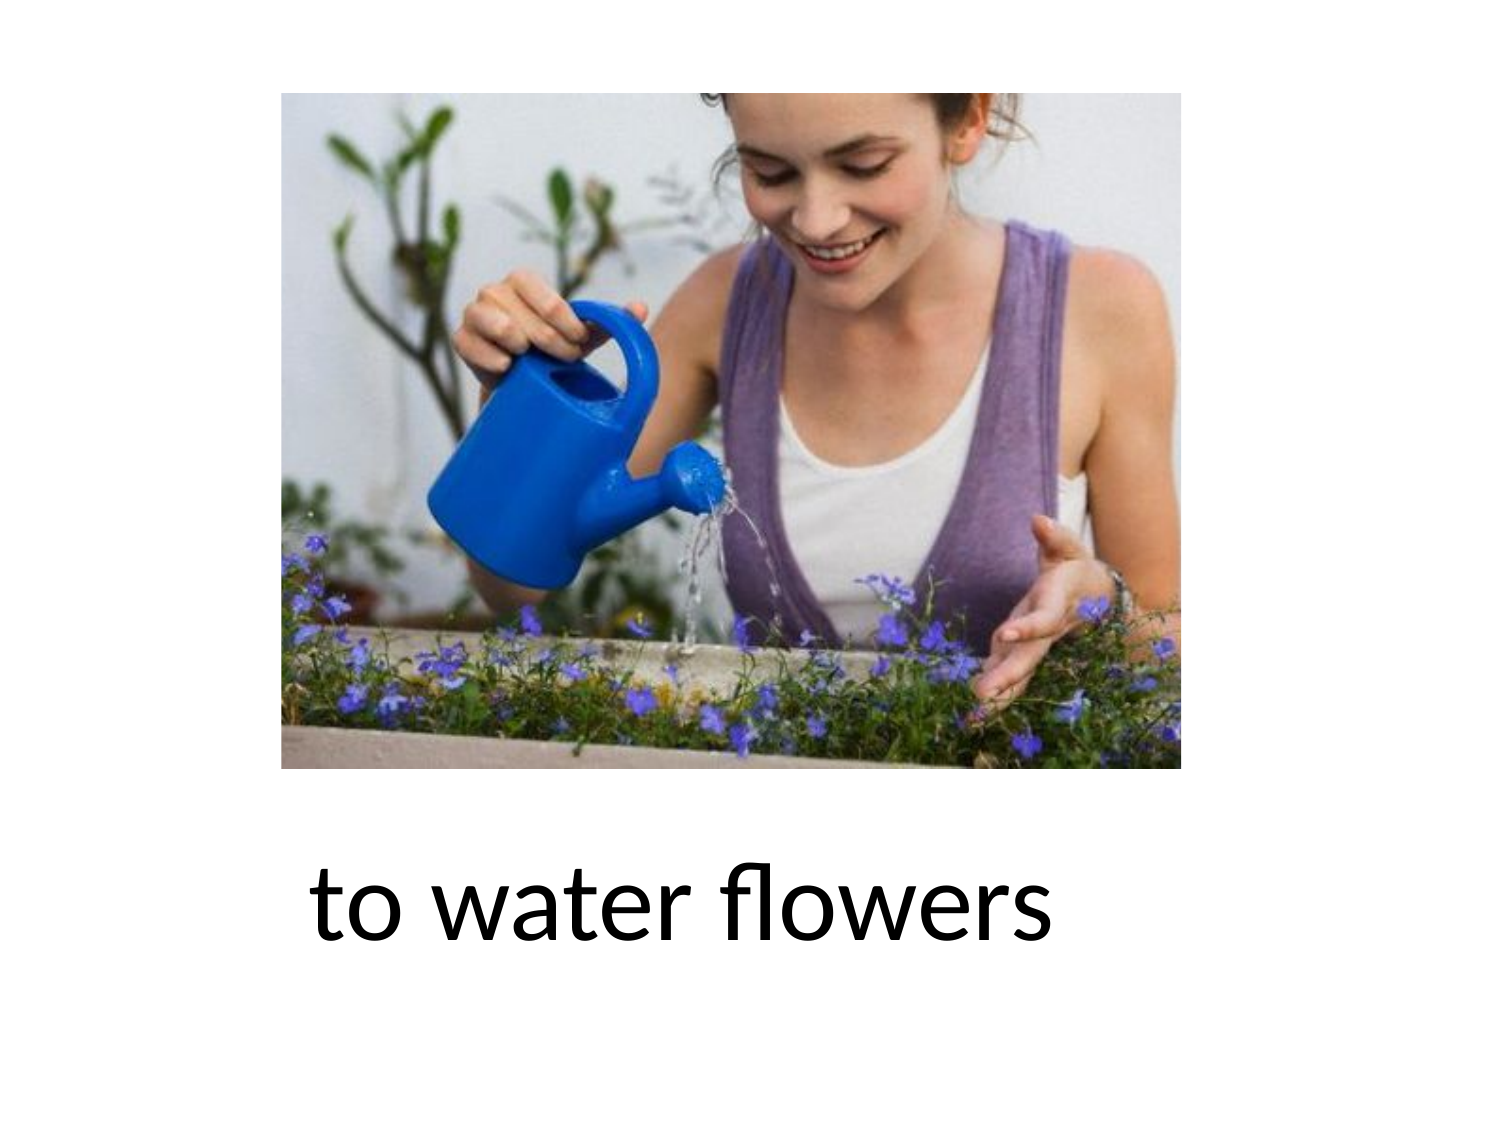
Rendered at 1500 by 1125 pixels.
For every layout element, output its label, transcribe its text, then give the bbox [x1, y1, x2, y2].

picture [280, 93, 1182, 769]
list to water flowers [294, 820, 1194, 961]
